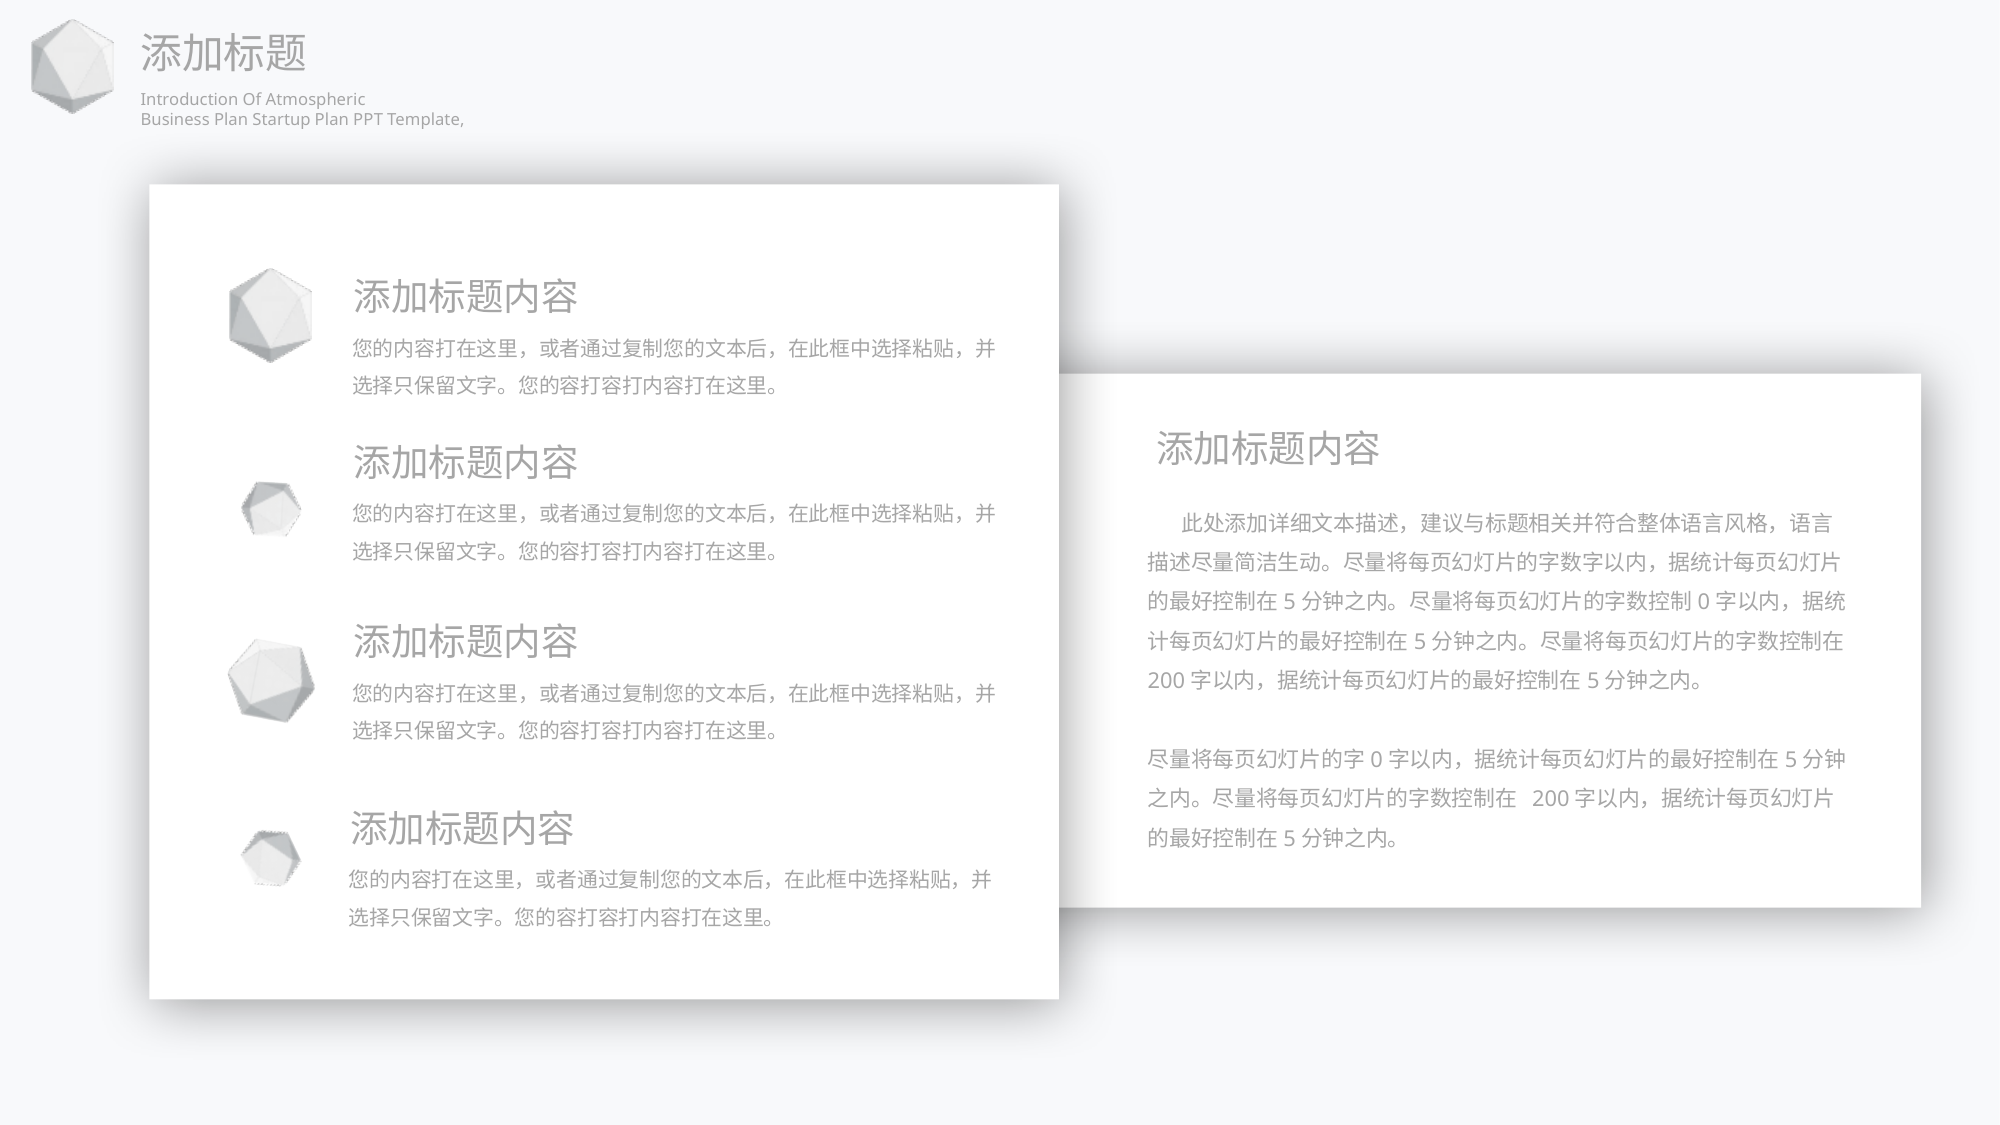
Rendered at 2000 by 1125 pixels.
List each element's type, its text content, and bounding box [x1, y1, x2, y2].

picture [229, 268, 313, 363]
text_box [1104, 371, 1923, 910]
text_box 您的内容打在这里，或者通过复制您的文本后，在此框中选择粘贴，并选择只保留文字。您的容打容打内容打在这里。 [337, 480, 1028, 571]
text_box 您的内容打在这里，或者通过复制您的文本后，在此框中选择粘贴，并选择只保留文字。您的容打容打内容打在这里。 [337, 315, 1028, 406]
text_box 添加标题内容 [338, 588, 594, 671]
text_box Introduction Of Atmospheric Business Plan Startup Plan PPT Template, [125, 78, 563, 140]
text_box 添加标题 [125, 19, 422, 78]
text_box [147, 182, 1061, 1002]
picture [221, 635, 321, 726]
text_box 添加标题内容 [1141, 417, 1638, 478]
text_box 您的内容打在这里，或者通过复制您的文本后，在此框中选择粘贴，并选择只保留文字。您的容打容打内容打在这里。 [334, 847, 1025, 937]
text_box 添加标题内容 [338, 408, 594, 492]
picture [30, 18, 115, 114]
text_box 此处添加详细文本描述，建议与标题相关并符合整体语言风格，语言描述尽量简洁生动。尽量将每页幻灯片的字数字以内，据统计每页幻灯片的最好控制在5分钟之内。尽量将每页幻灯片的字数控制0字以内，据统计每页幻灯片的最好控制在5分钟之内。尽量将每页幻灯片的字数控制在 200字以内，据统计每页幻灯片的最好控制在5分钟之内。 尽量将每页幻灯片的字0字以内，据统计每页幻灯片的最好控制在5分钟之内。尽量将每页幻灯片的字数控制在 200字以内，据统计每页幻灯片的最好控制在5分钟之内。 [1147, 496, 1851, 752]
picture [240, 478, 302, 540]
text_box 添加标题内容 [338, 243, 594, 326]
text_box 添加标题内容 [335, 775, 591, 858]
picture [236, 821, 307, 896]
text_box 您的内容打在这里，或者通过复制您的文本后，在此框中选择粘贴，并选择只保留文字。您的容打容打内容打在这里。 [337, 660, 1028, 751]
